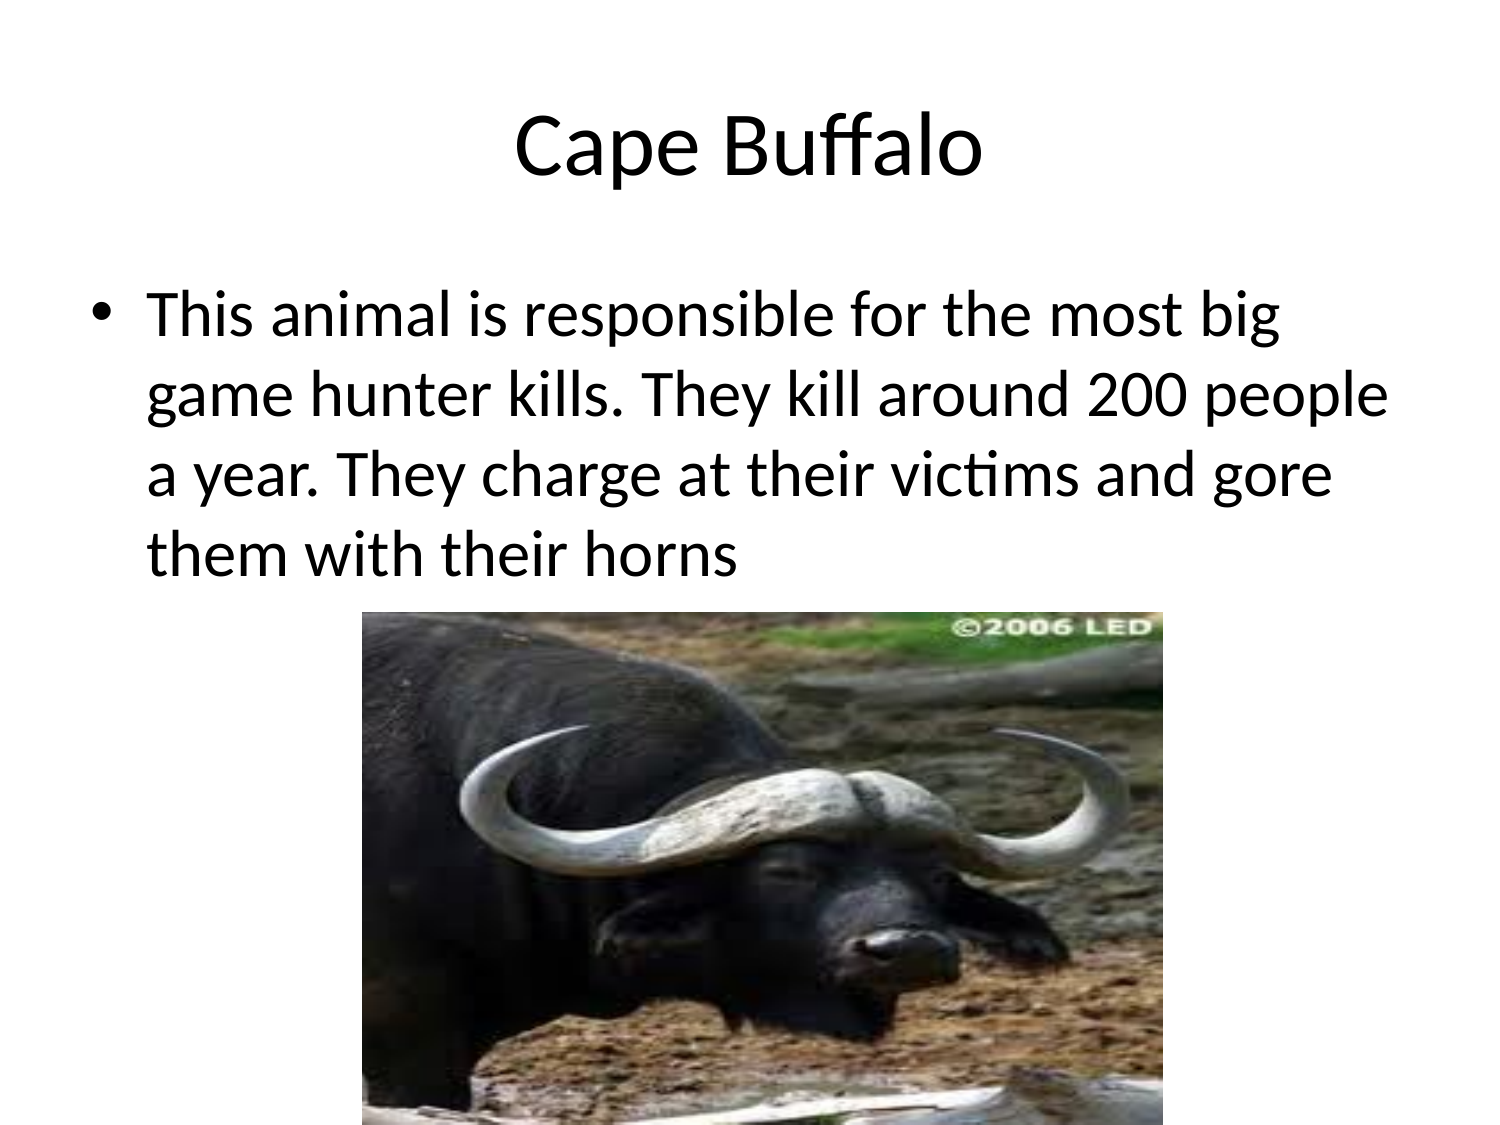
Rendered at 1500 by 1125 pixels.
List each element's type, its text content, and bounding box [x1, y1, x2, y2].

title Cape Buffalo [75, 45, 1425, 233]
list This animal is responsible for the most big game hunter kills. They kill around 200 people a year. They charge at their victims and gore them with their horns [75, 262, 1425, 1005]
picture [362, 612, 1163, 1125]
